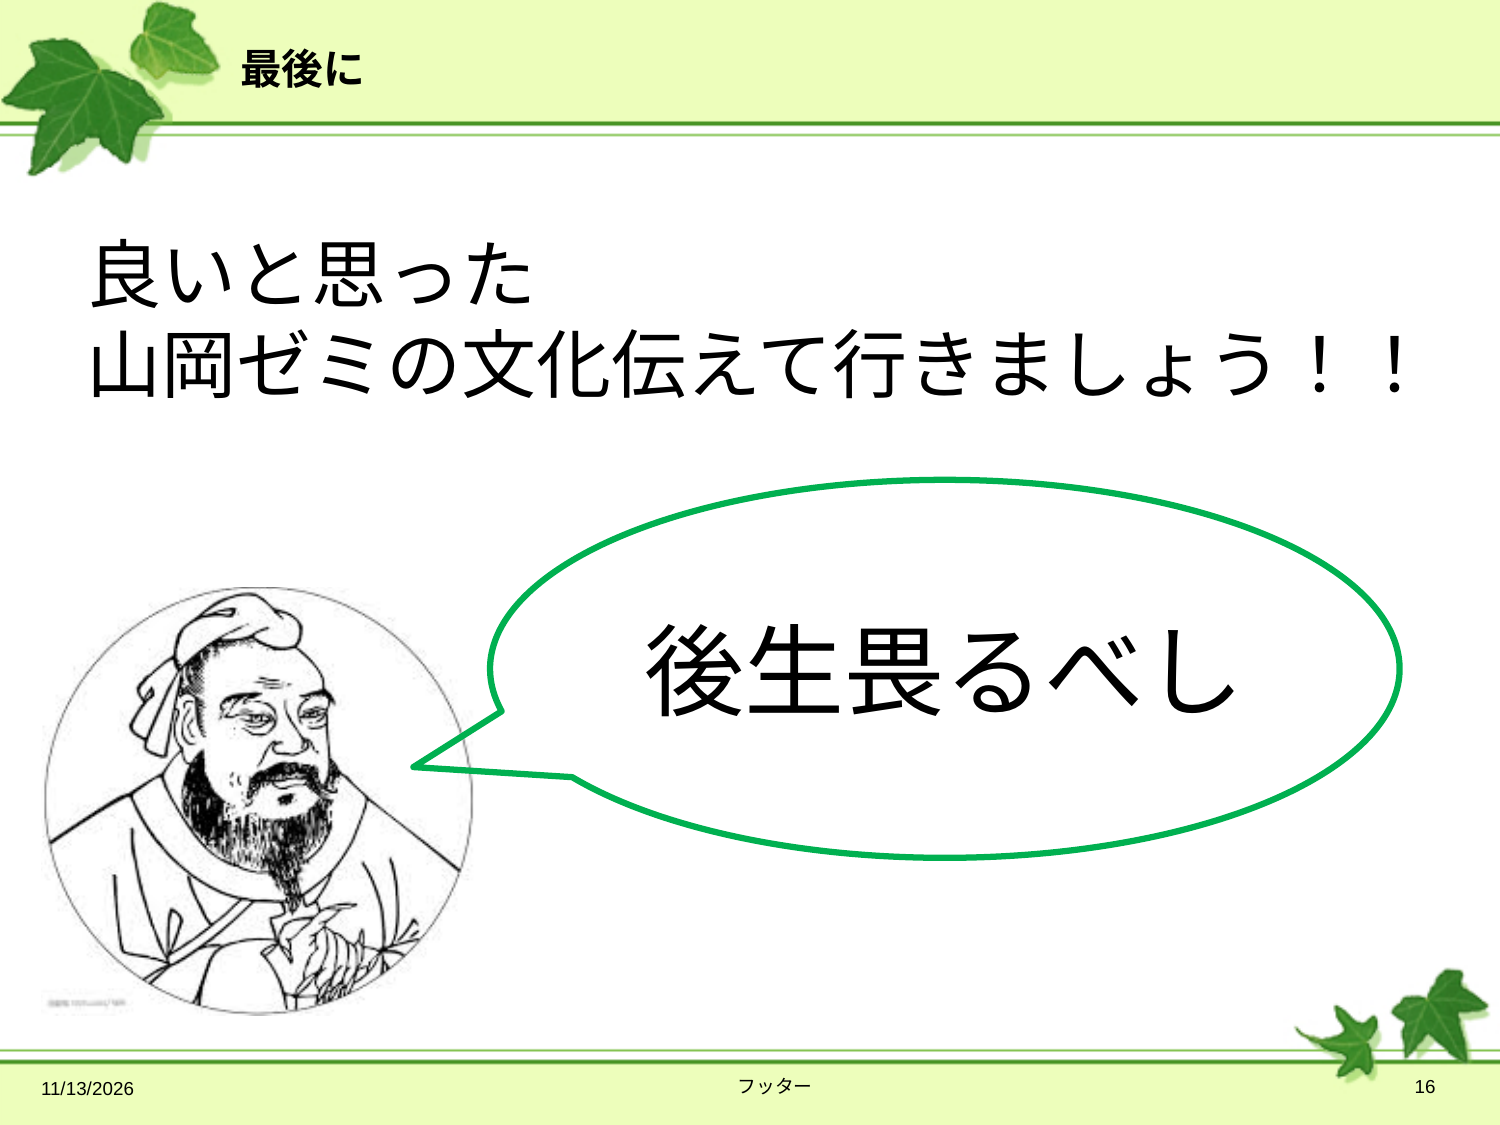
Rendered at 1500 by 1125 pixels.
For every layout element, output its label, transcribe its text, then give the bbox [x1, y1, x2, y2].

slide_number 16 [1387, 1074, 1463, 1098]
picture [0, 0, 1500, 1125]
text_box 後生畏るべし [483, 477, 1402, 860]
footer フッター [287, 1069, 1263, 1107]
title 最後に [225, 24, 1450, 100]
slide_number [26, 1069, 276, 1107]
text_box 良いと思った 山岡ゼミの文化伝えて行きましょう！！ [71, 219, 1448, 415]
